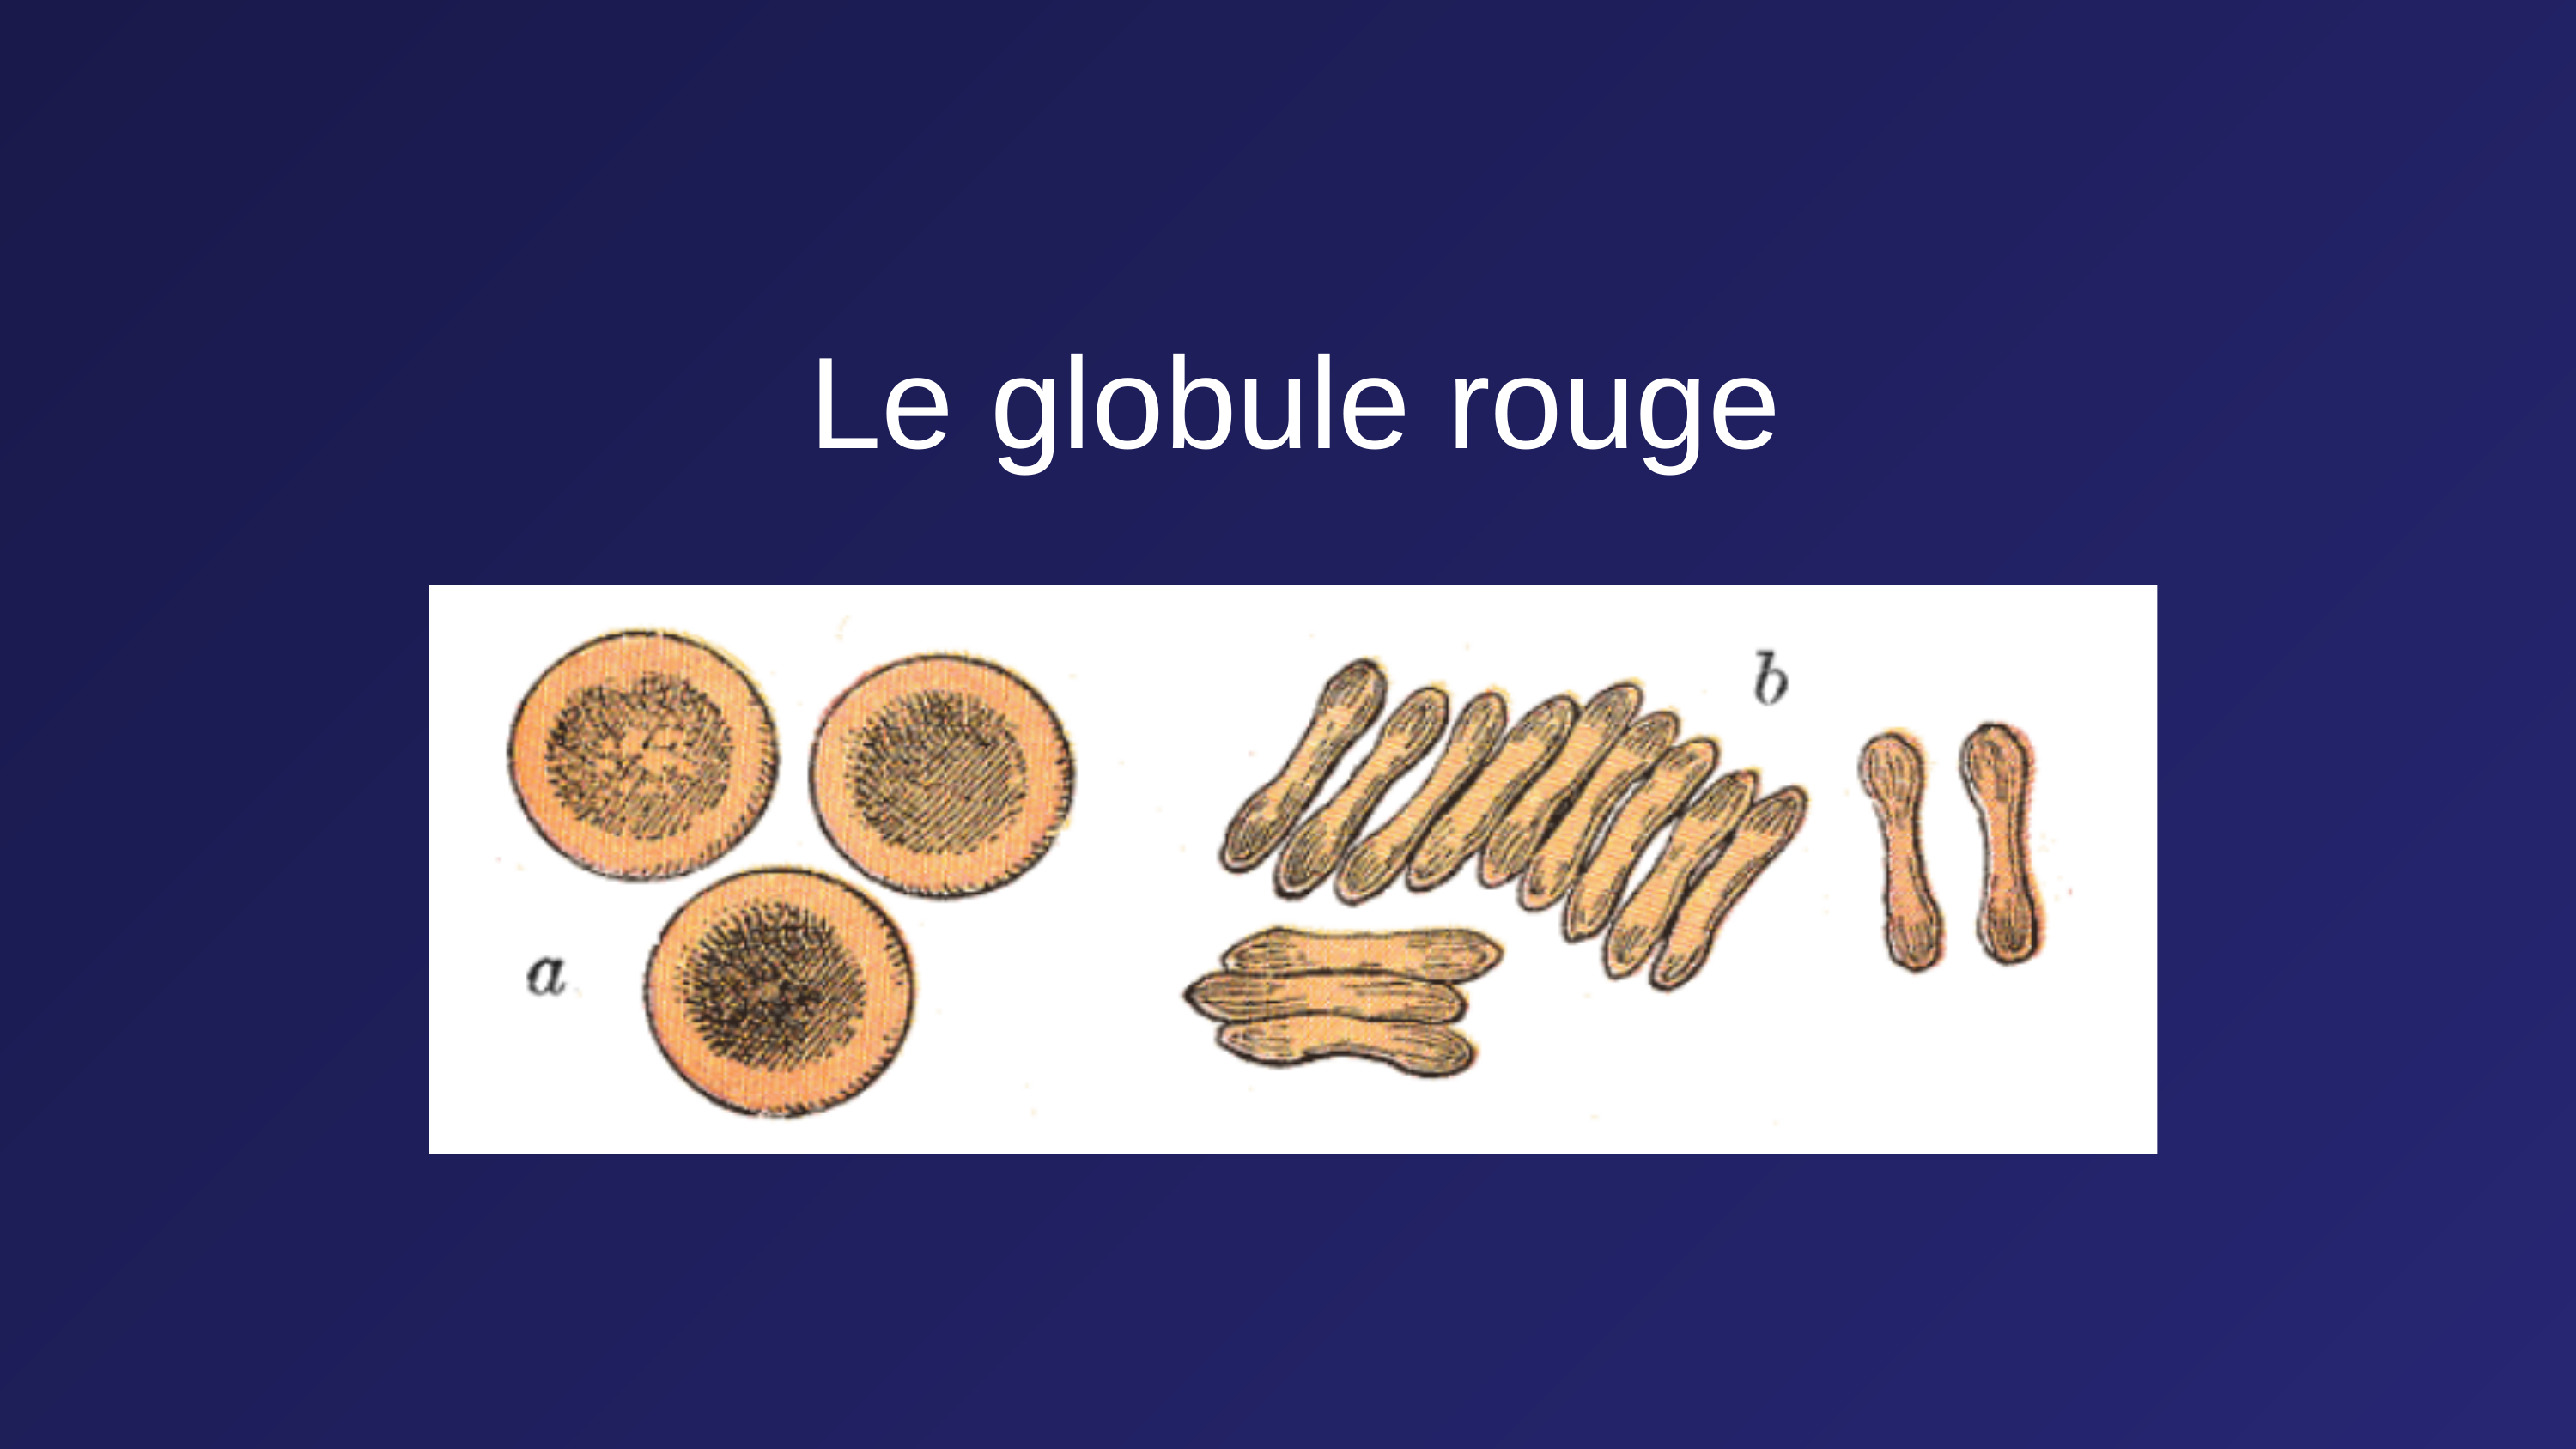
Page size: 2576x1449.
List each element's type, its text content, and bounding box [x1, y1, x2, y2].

title Le globule rouge [311, 327, 2280, 466]
picture [428, 584, 2158, 1154]
